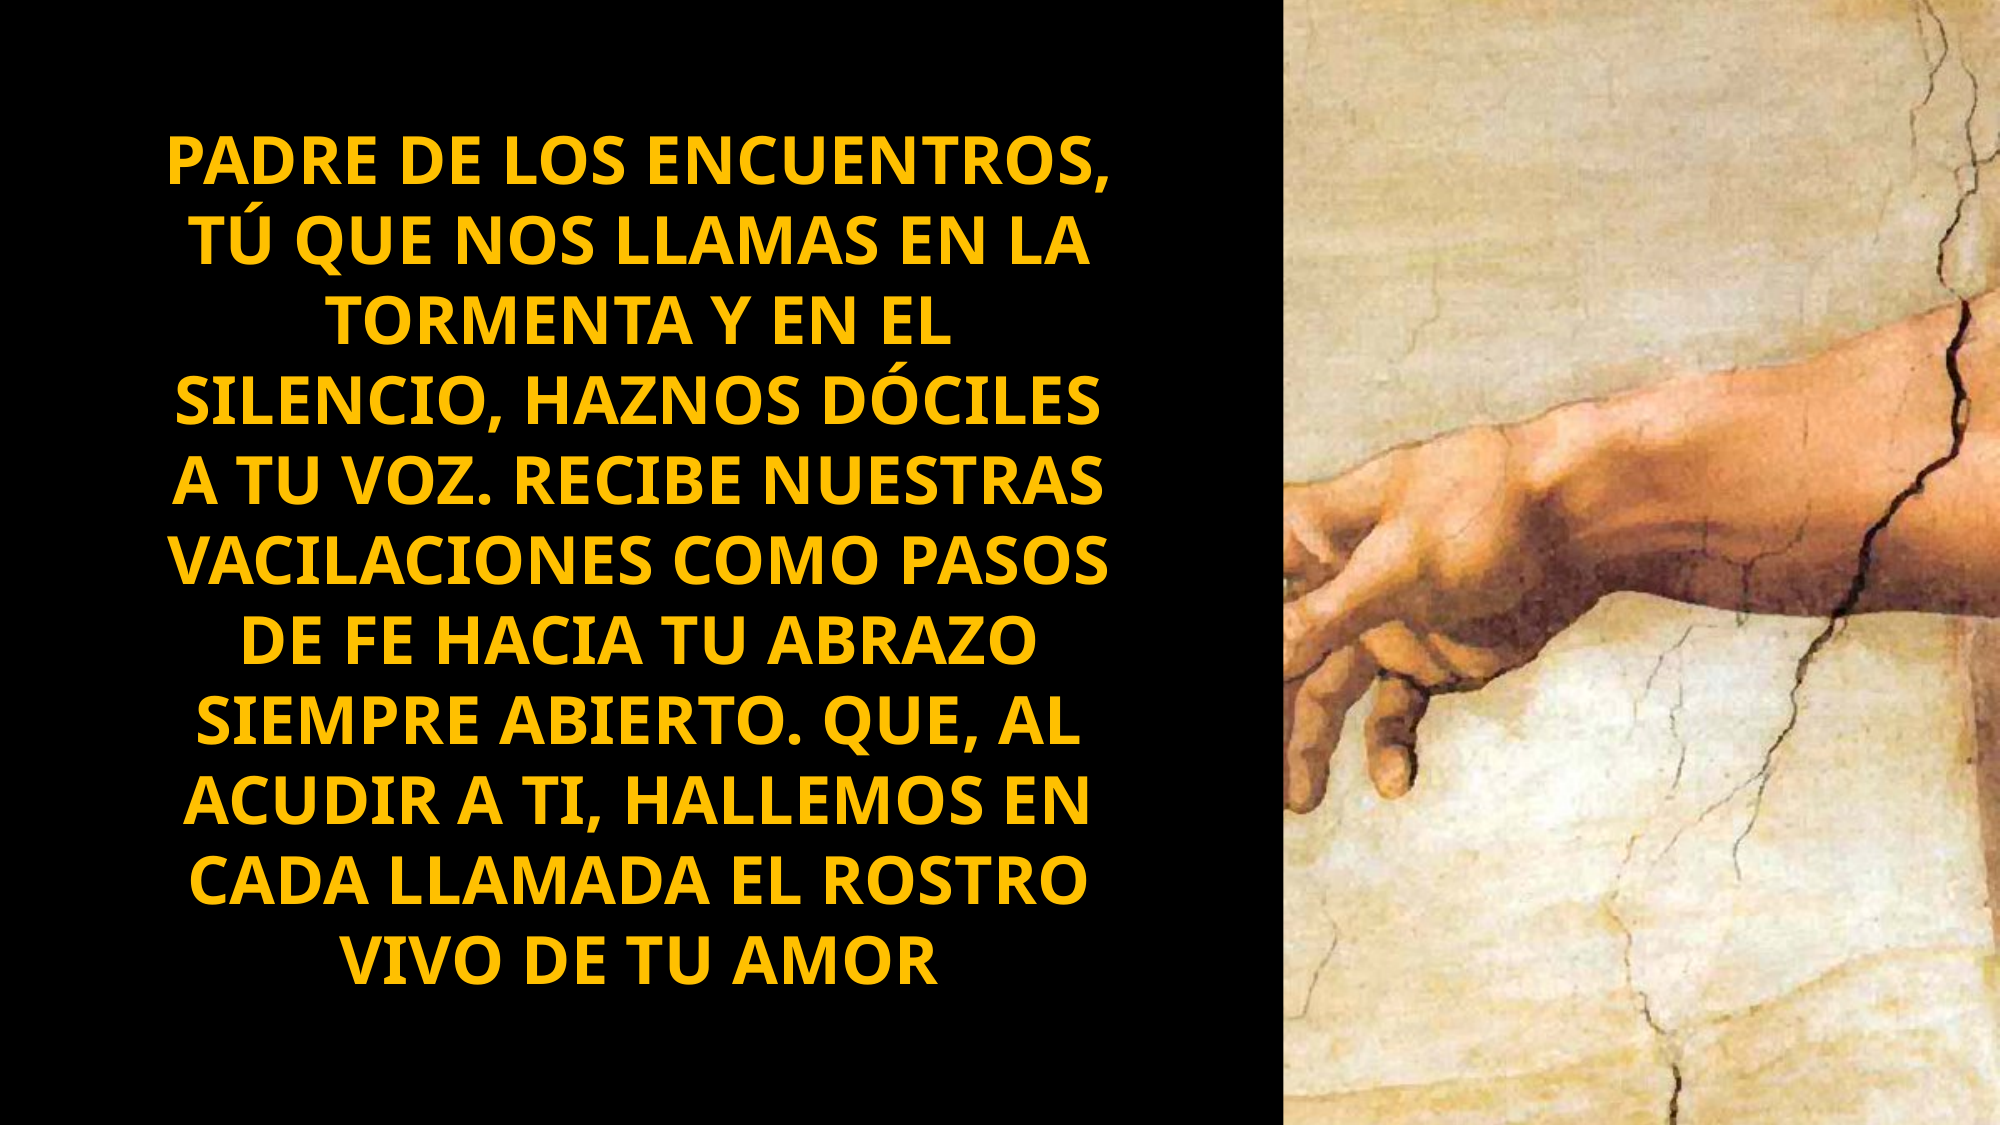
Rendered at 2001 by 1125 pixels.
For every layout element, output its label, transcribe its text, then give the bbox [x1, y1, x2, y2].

picture [1282, 0, 2000, 1125]
text_box PADRE DE LOS ENCUENTROS, TÚ QUE NOS LLAMAS EN LA TORMENTA Y EN EL SILENCIO, HAZNOS DÓCILES A TU VOZ. RECIBE NUESTRAS VACILACIONES COMO PASOS DE FE HACIA TU ABRAZO SIEMPRE ABIERTO. QUE, AL ACUDIR A TI, HALLEMOS EN CADA LLAMADA EL ROSTRO VIVO DE TU AMOR [146, 110, 1132, 1005]
